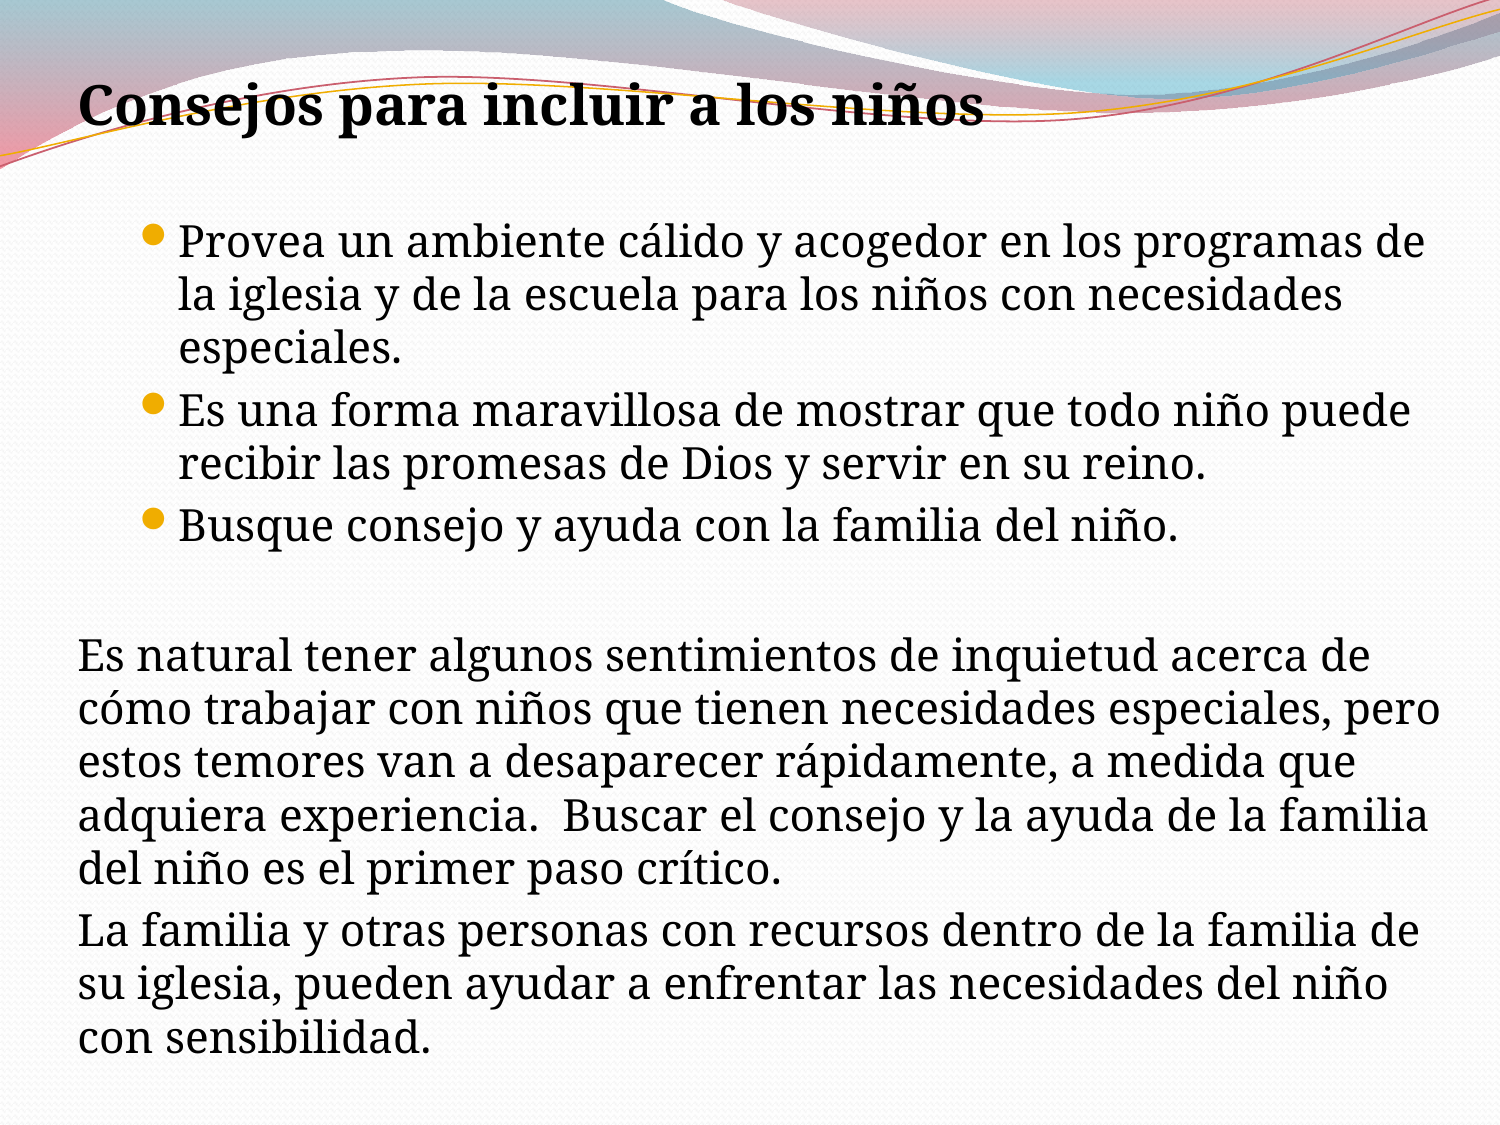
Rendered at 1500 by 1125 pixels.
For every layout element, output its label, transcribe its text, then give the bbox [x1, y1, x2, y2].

list Consejos para incluir a los niños Provea un ambiente cálido y acogedor en los programas de la iglesia y de la escuela para los niños con necesidades especiales. Es una forma maravillosa de mostrar que todo niño puede recibir las promesas de Dios y servir en su reino. Busque consejo y ayuda con la familia del niño. Es natural tener algunos sentimientos de inquietud acerca de cómo trabajar con niños que tienen necesidades especiales, pero estos temores van a desaparecer rápidamente, a medida que adquiera experiencia. Buscar el consejo y la ayuda de la familia del niño es el primer paso crítico. La familia y otras personas con recursos dentro de la familia de su iglesia, pueden ayudar a enfrentar las necesidades del niño con sensibilidad. [62, 62, 1463, 1075]
